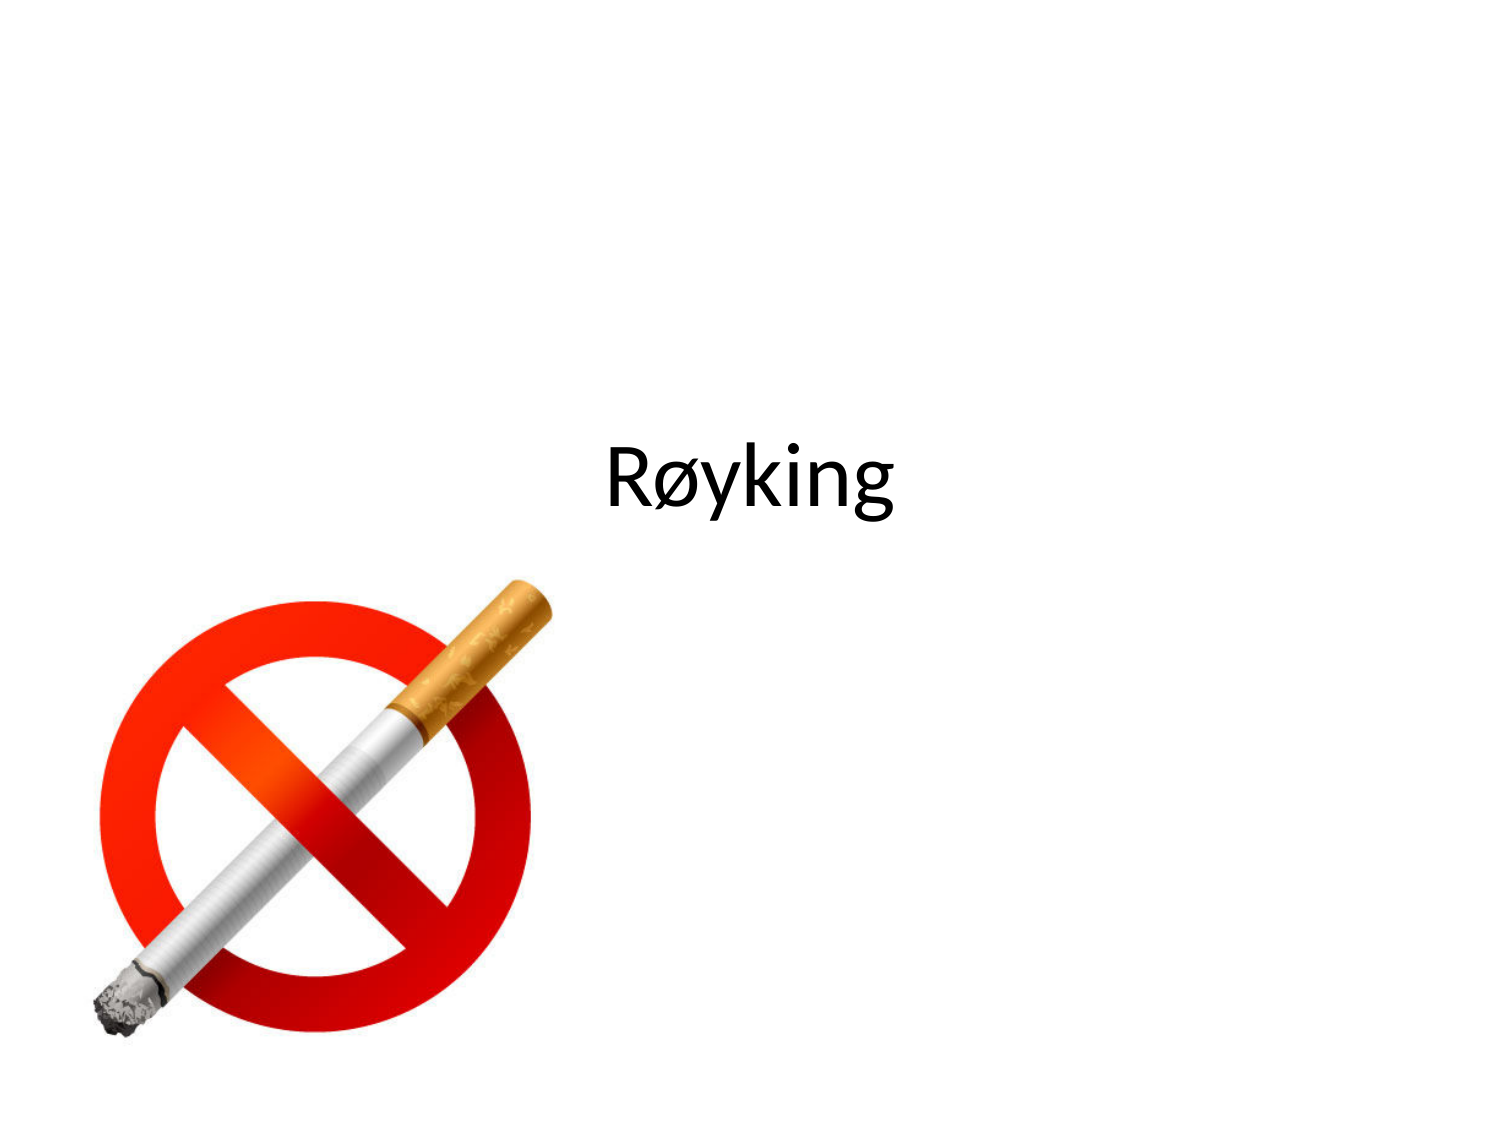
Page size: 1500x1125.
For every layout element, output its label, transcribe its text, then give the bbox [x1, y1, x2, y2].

title Røyking [112, 349, 1388, 591]
picture [74, 566, 564, 1056]
